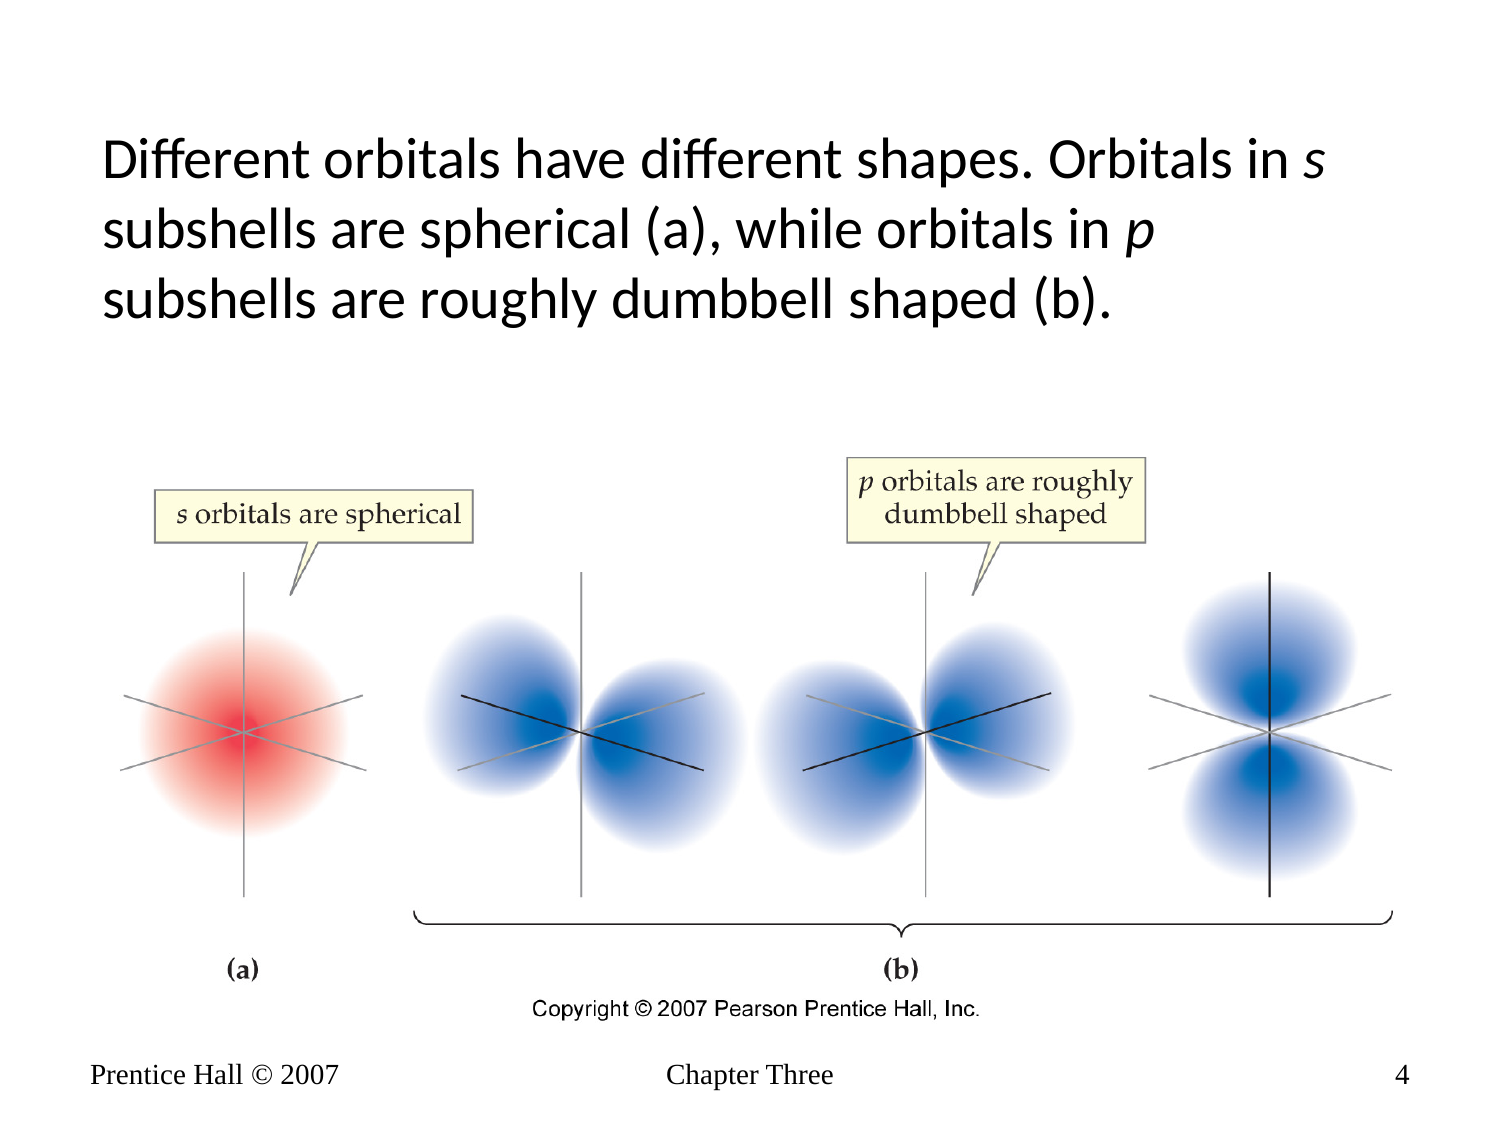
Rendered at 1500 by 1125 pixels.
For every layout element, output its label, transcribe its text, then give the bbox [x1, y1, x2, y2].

slide_number Prentice Hall © 2007 [75, 1042, 425, 1103]
picture [112, 449, 1401, 1040]
text_box Different orbitals have different shapes. Orbitals in s subshells are spherical (a), while orbitals in p subshells are roughly dumbbell shaped (b). [87, 112, 1388, 338]
footer Chapter Three [512, 1048, 988, 1103]
slide_number 4 [1074, 1042, 1425, 1103]
